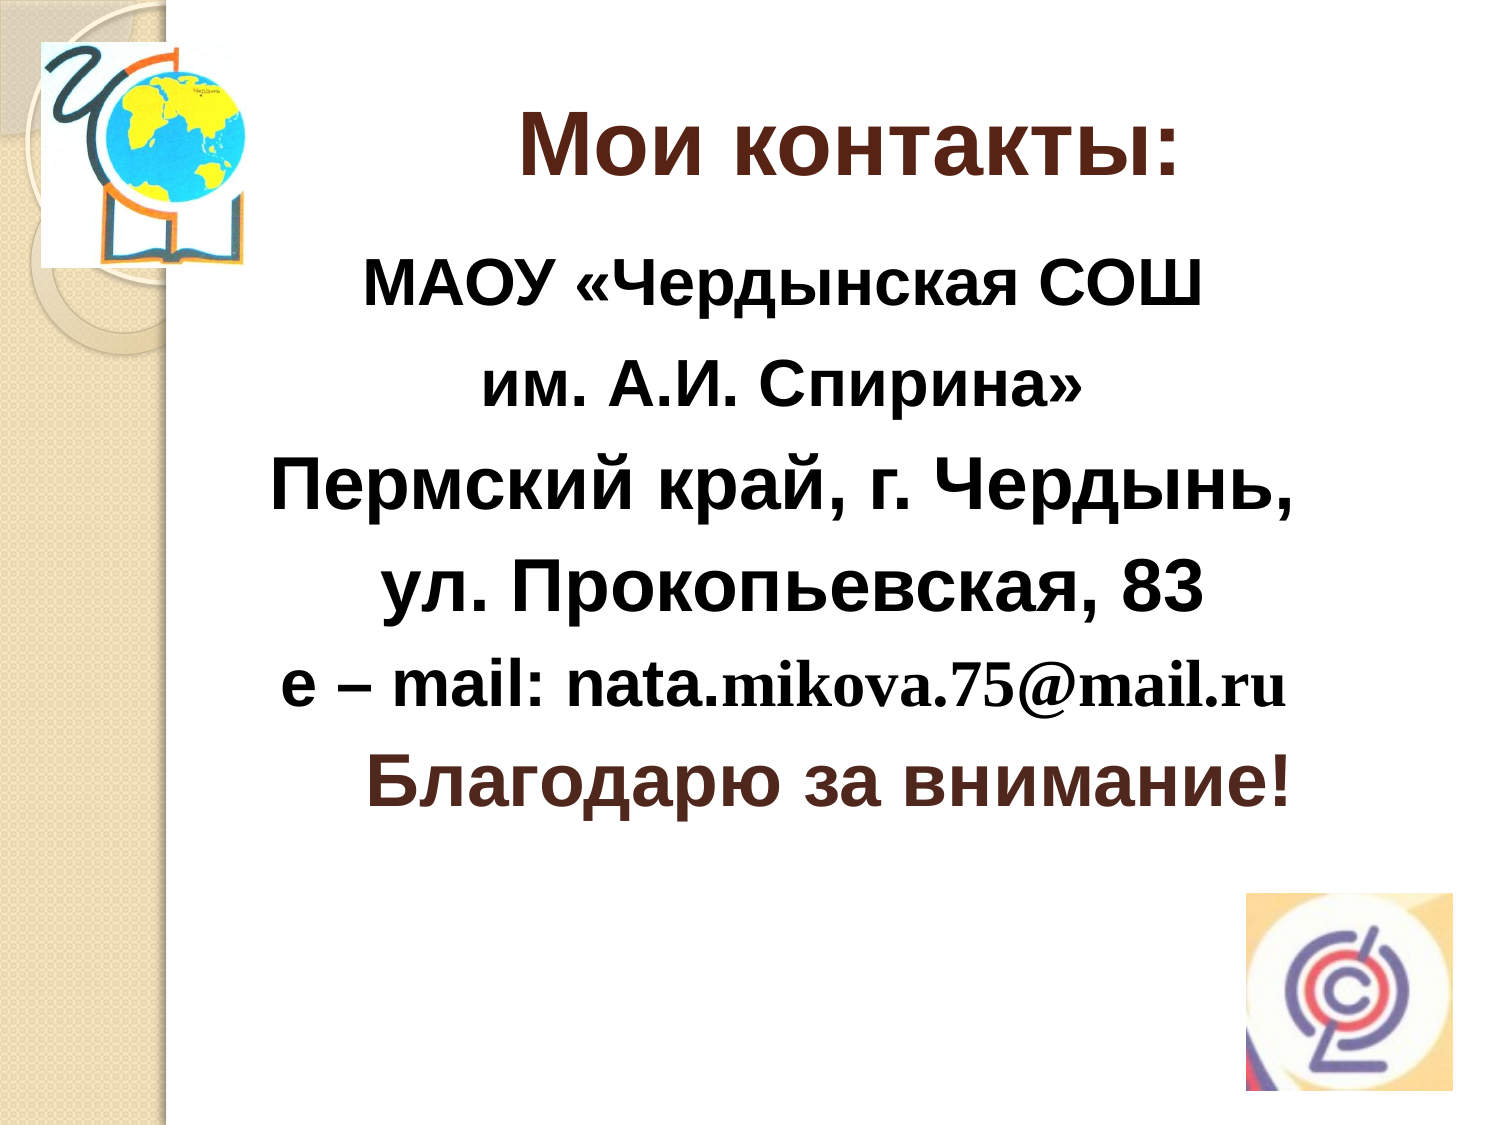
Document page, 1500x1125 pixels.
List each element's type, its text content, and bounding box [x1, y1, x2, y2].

picture [41, 42, 256, 268]
picture [1245, 892, 1454, 1091]
list МАОУ «Чердынская СОШ им. А.И. Спирина» Пермский край, г. Чердынь, ул. Прокопьевская, 83 e – mail: nata.mikova.75@mail.ru Благодарю за внимание! [170, 231, 1402, 1059]
title Мои контакты: [260, 45, 1466, 233]
